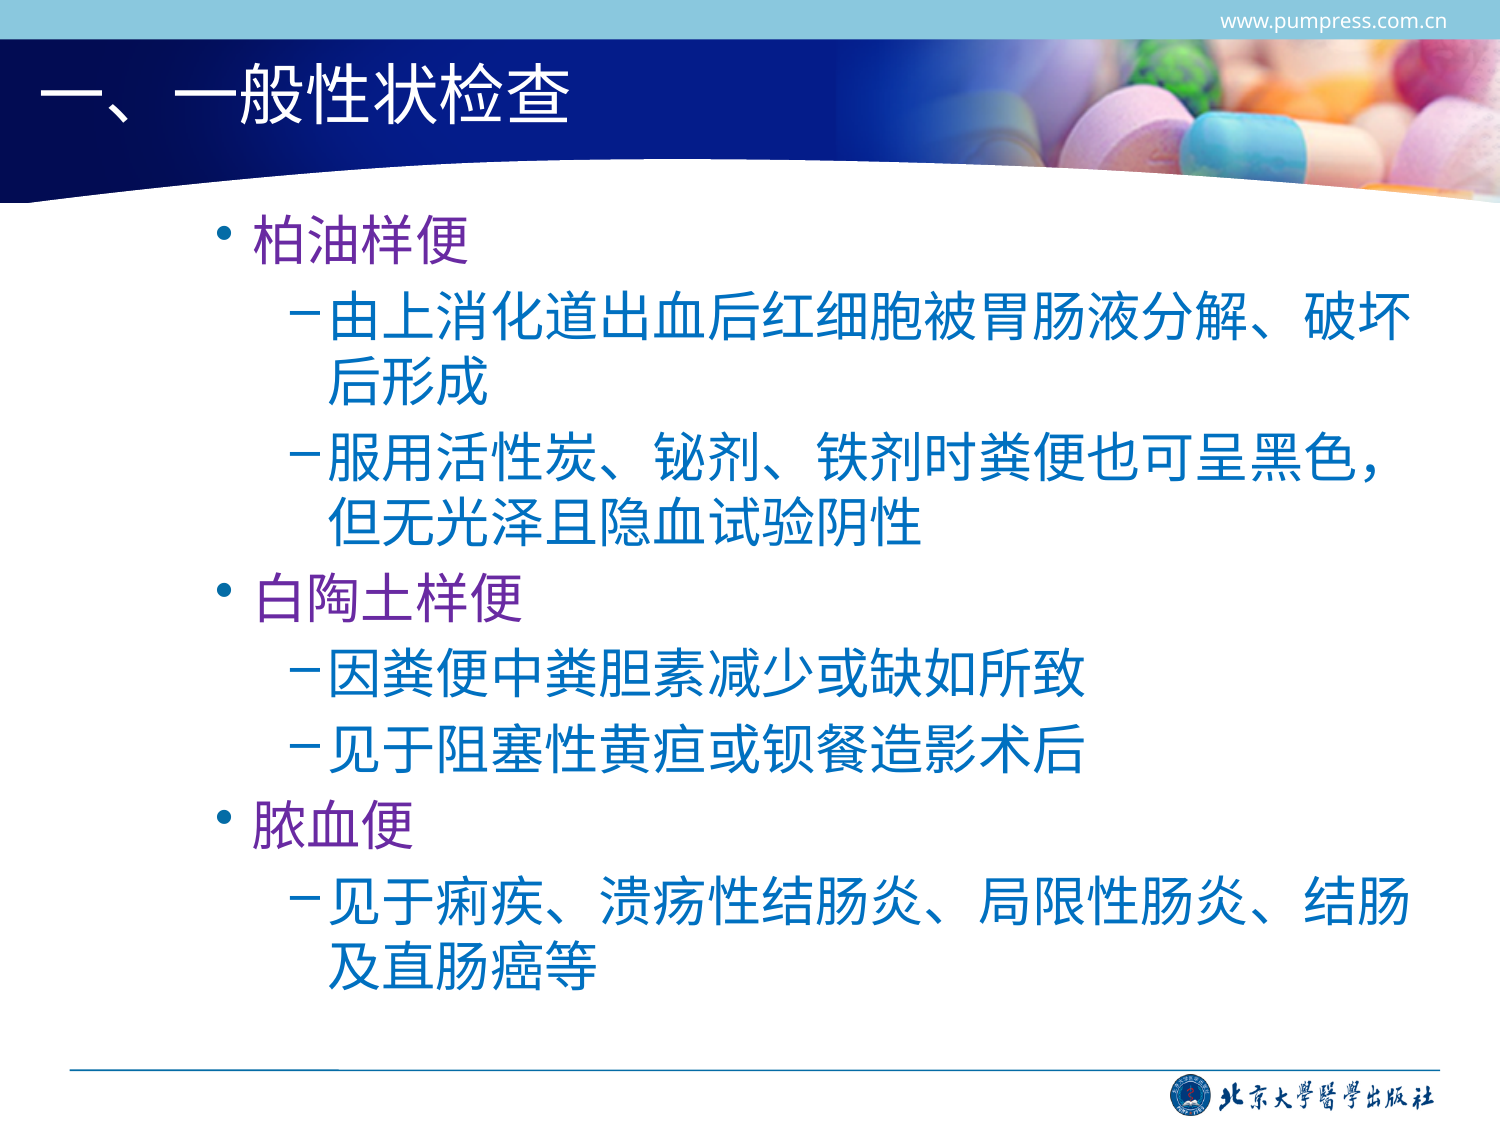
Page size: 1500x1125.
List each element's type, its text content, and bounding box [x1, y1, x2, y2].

slide_number www.pumpress.com.cn [1024, 0, 1463, 38]
list 柏油样便 由上消化道出血后红细胞被胃肠液分解、破坏后形成 服用活性炭、铋剂、铁剂时粪便也可呈黑色，但无光泽且隐血试验阴性 白陶土样便 因粪便中粪胆素减少或缺如所致 见于阻塞性黄疸或钡餐造影术后 脓血便 见于痢疾、溃疡性结肠炎、局限性肠炎、结肠及直肠癌等 [49, 198, 1463, 1026]
picture [0, 40, 1500, 203]
title 一、一般性状检查 [23, 46, 1349, 140]
picture [1170, 1074, 1436, 1118]
